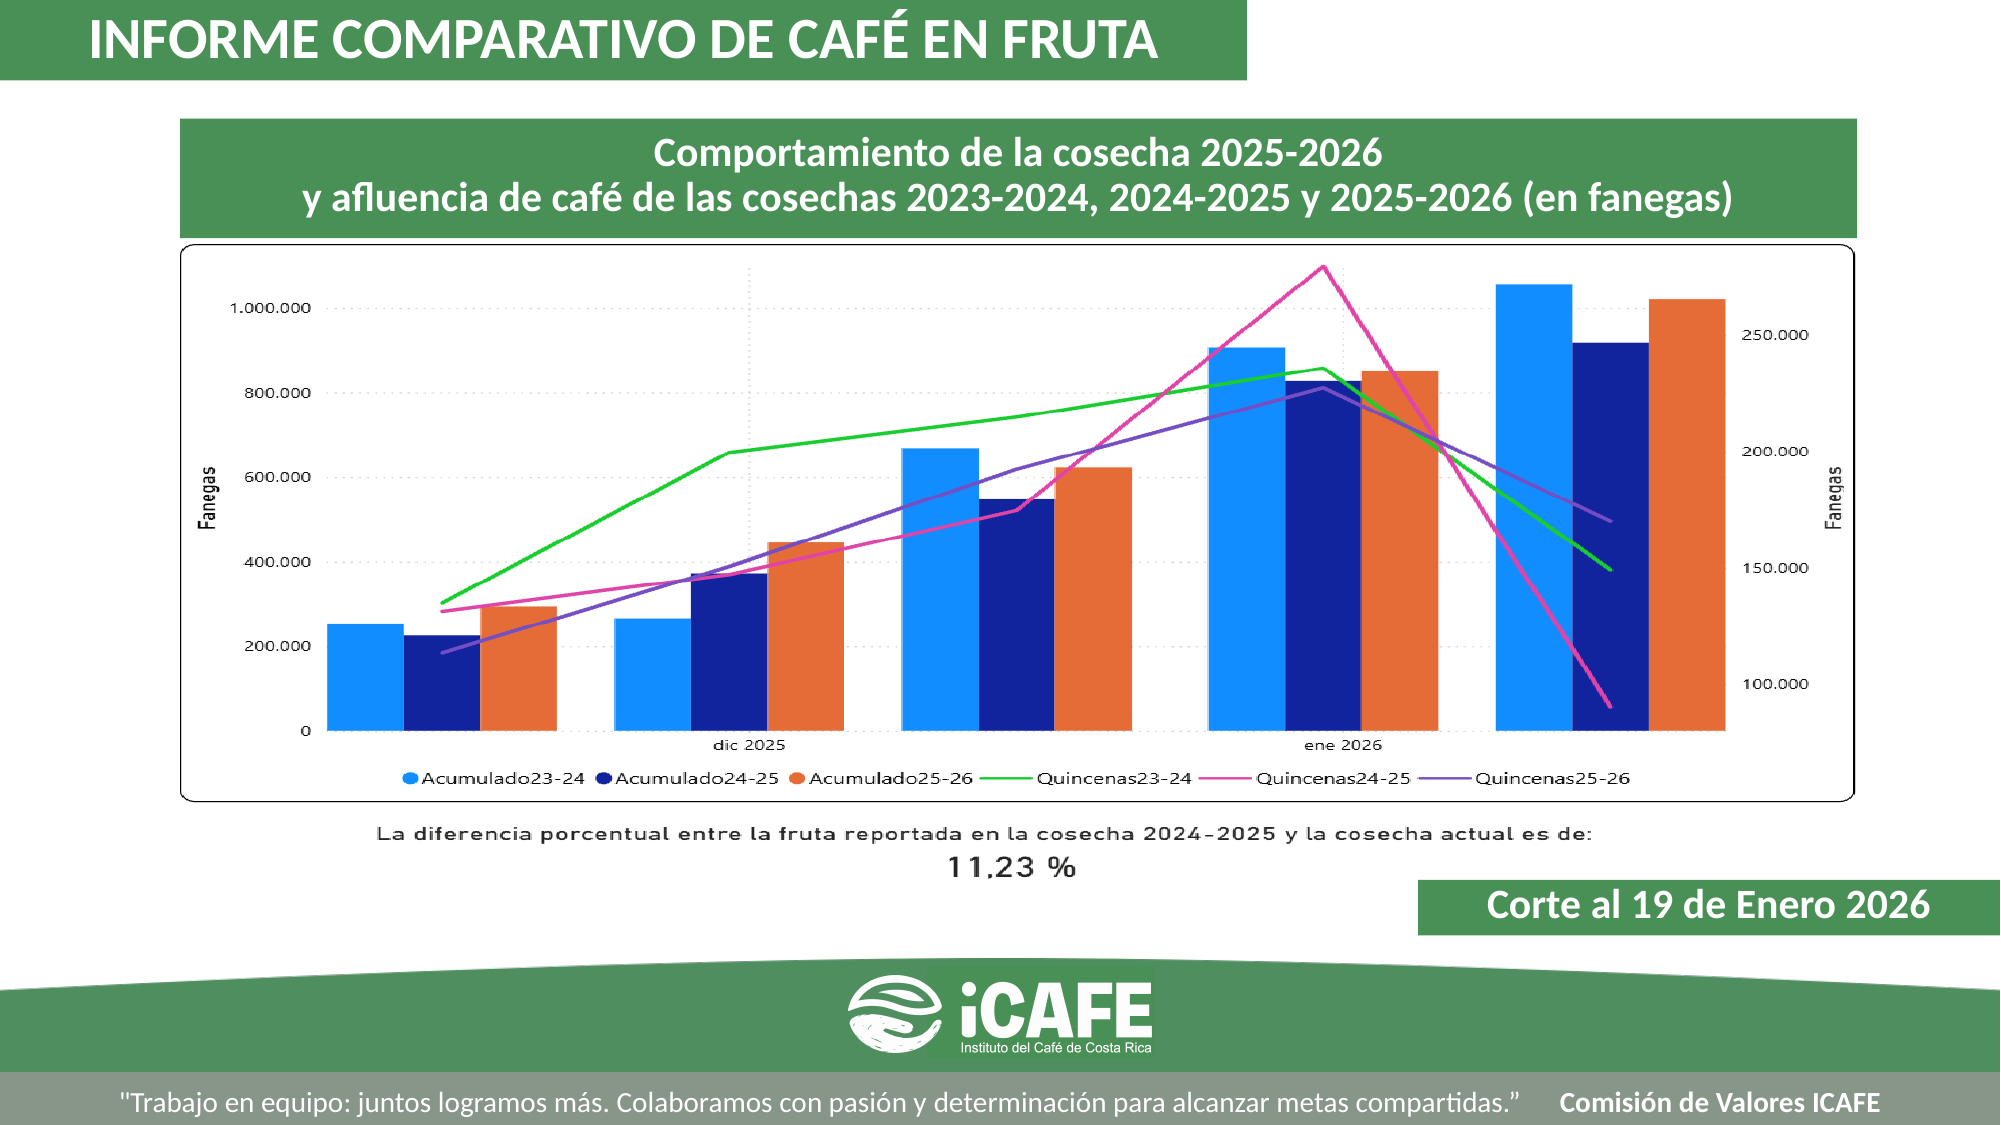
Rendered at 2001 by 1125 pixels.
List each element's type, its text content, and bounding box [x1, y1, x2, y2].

text_box "Trabajo en equipo: juntos logramos más. Colaboramos con pasión y determinación para alcanzar metas compartidas.” Comisión de Valores ICAFE​ [103, 1075, 1896, 1125]
picture [848, 975, 1152, 1053]
text_box Comportamiento de la cosecha 2025-2026 y afluencia de café de las cosechas 2023-2024, 2024-2025 y 2025-2026 (en fanegas) [180, 118, 1858, 239]
text_box Corte al 19 de Enero 2026 [1418, 879, 2000, 936]
text_box INFORME COMPARATIVO DE CAFÉ EN FRUTA [0, 0, 1248, 81]
text_box [0, 1072, 2000, 1125]
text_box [0, 958, 2000, 1072]
picture [180, 243, 1858, 879]
